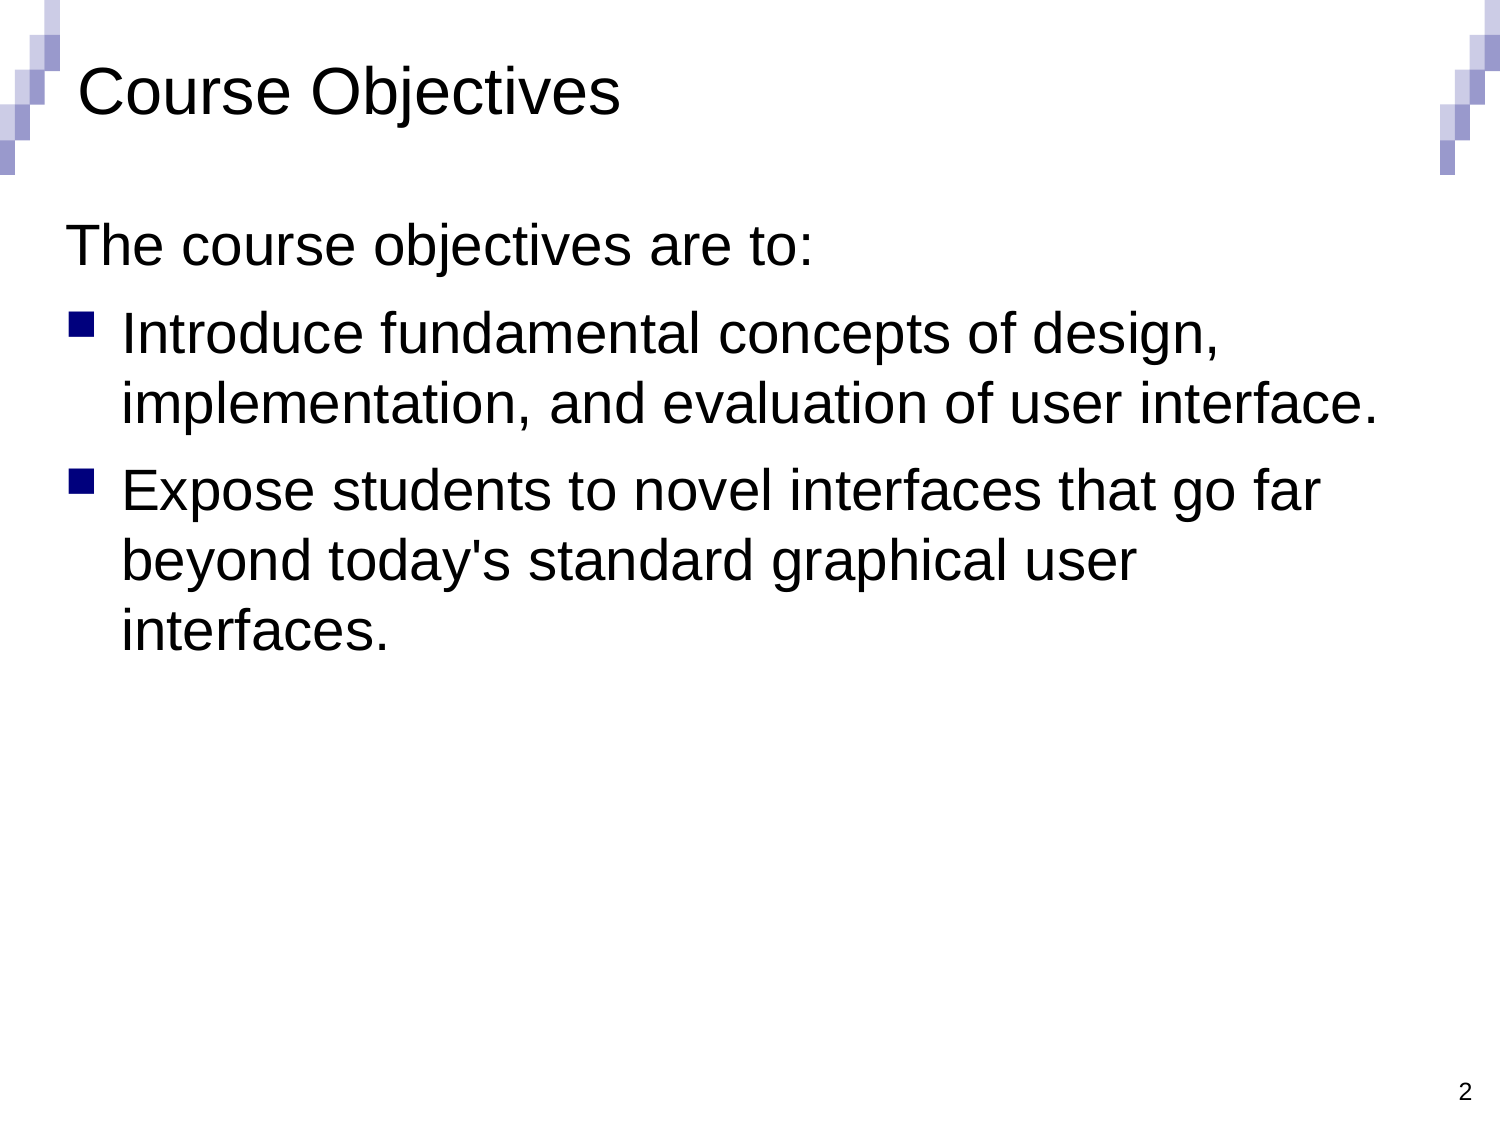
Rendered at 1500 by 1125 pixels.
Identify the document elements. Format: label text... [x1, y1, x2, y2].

title Course Objectives [62, 0, 1438, 176]
list The course objectives are to: Introduce fundamental concepts of design, implementation, and evaluation of user interface. Expose students to novel interfaces that go far beyond today's standard graphical user interfaces. [49, 199, 1426, 1063]
slide_number 2 [1137, 1062, 1488, 1113]
